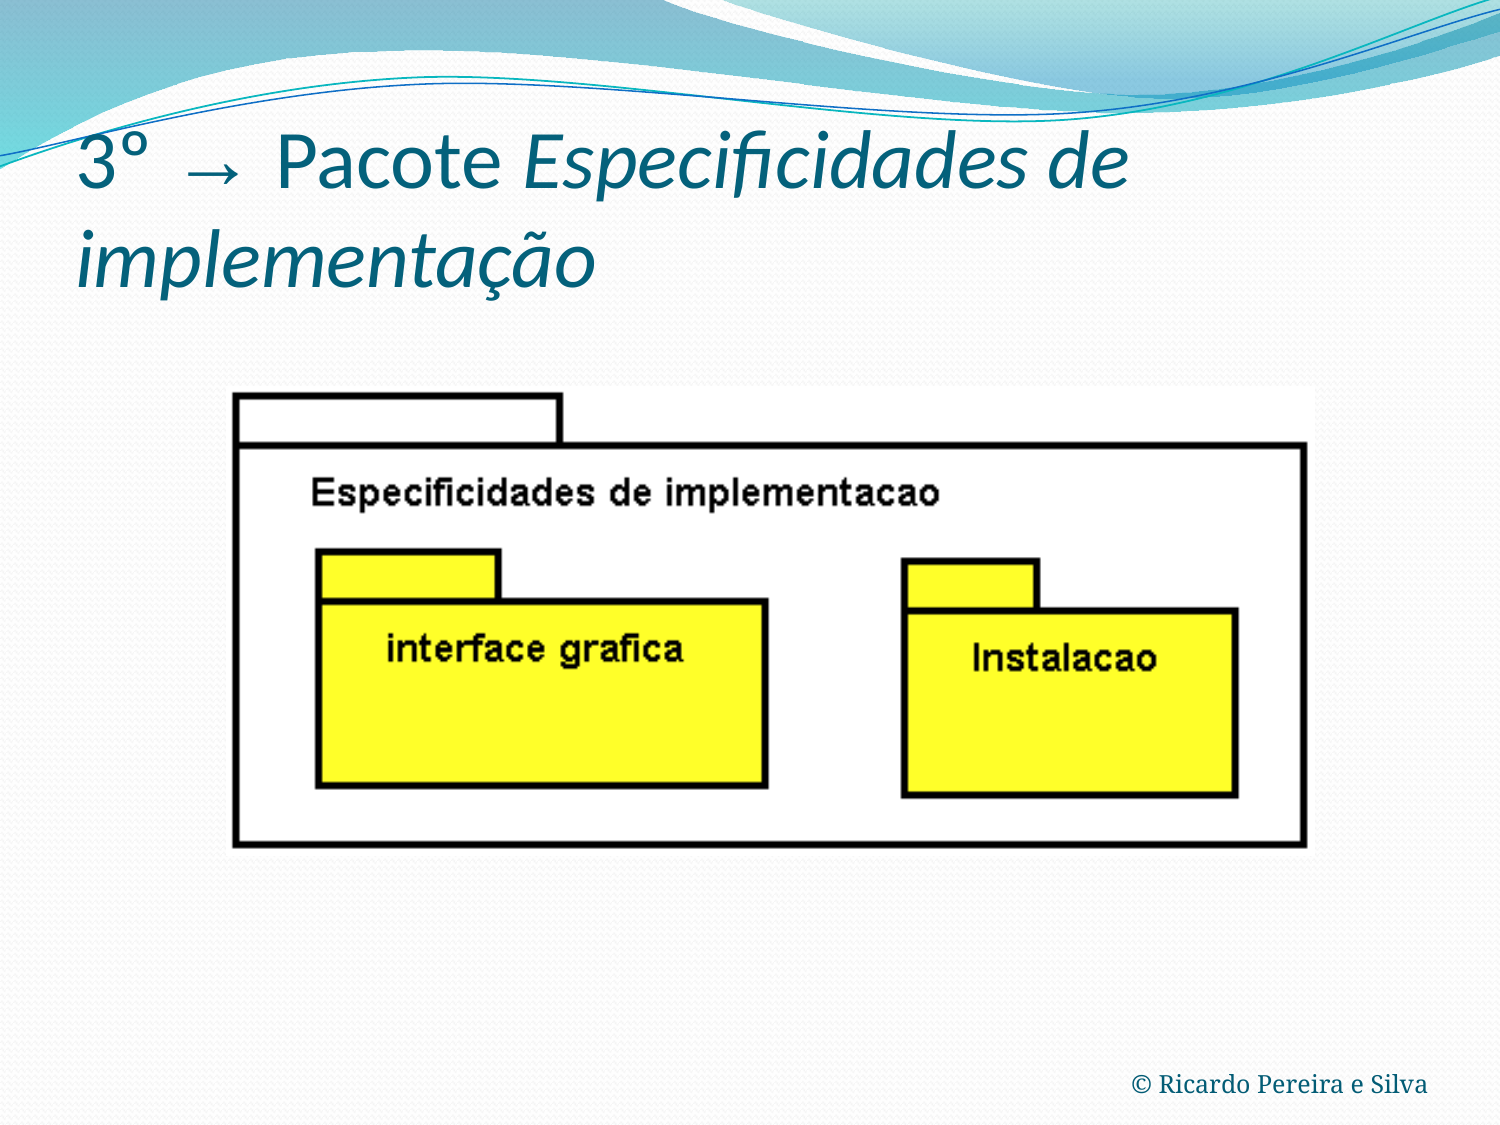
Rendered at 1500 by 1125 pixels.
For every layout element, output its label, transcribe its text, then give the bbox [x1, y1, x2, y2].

picture [226, 386, 1315, 856]
title 3º → Pacote Especificidades de implementação [75, 58, 1425, 305]
footer © Ricardo Pereira e Silva [1101, 1042, 1429, 1103]
